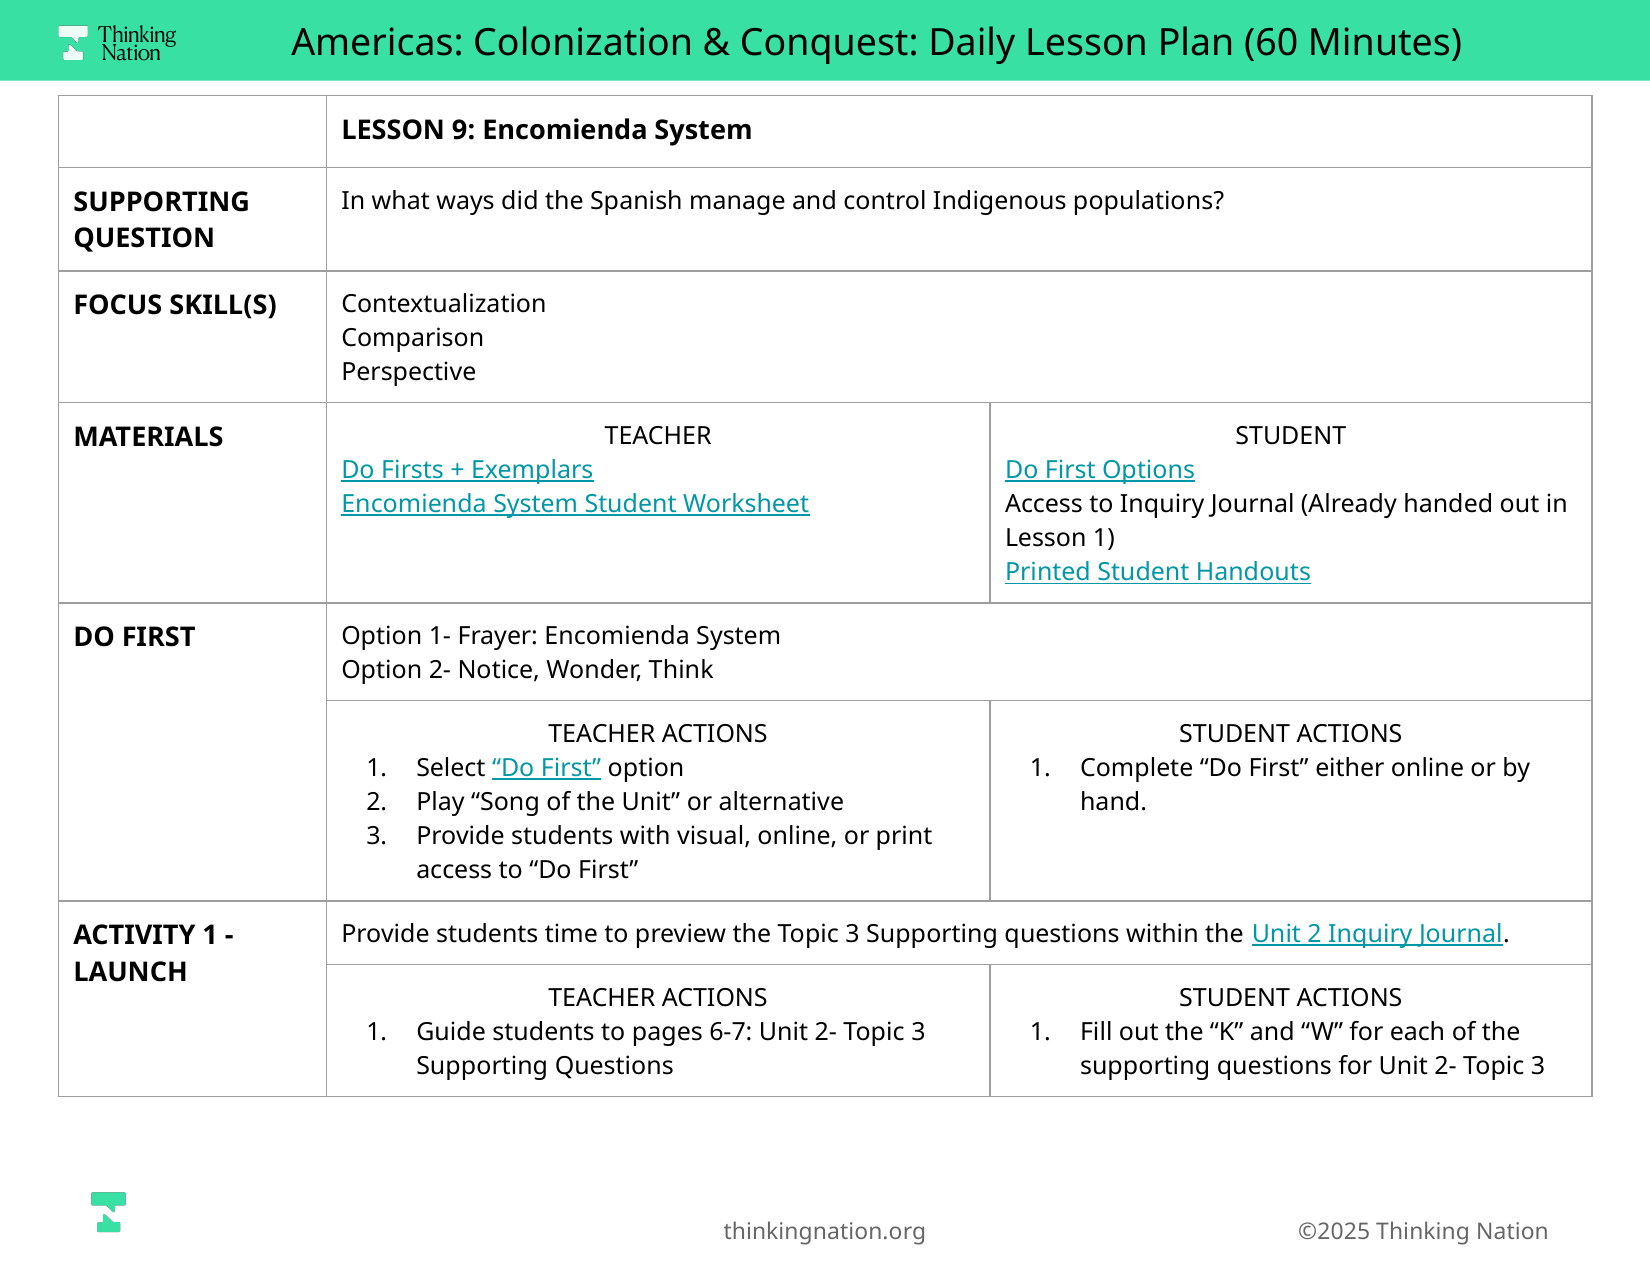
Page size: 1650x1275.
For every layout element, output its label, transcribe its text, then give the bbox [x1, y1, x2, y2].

picture [80, 1184, 136, 1240]
table_cell TEACHER ACTIONS Select “Do First” option Play “Song of the Unit” or alternative Provide students with visual, online, or print access to “Do First” [327, 701, 989, 900]
text_box thinkingnation.org [629, 1200, 1021, 1240]
table_cell Contextualization Comparison Perspective [327, 272, 1591, 402]
table_cell TEACHER ACTIONS Guide students to pages 6-7: Unit 2- Topic 3 Supporting Questions [327, 965, 989, 1096]
table_cell Option 1- Frayer: Encomienda System Option 2- Notice, Wonder, Think [327, 604, 1591, 700]
table_cell DO FIRST [59, 604, 326, 900]
table_cell STUDENT ACTIONS Fill out the “K” and “W” for each of the supporting questions for Unit 2- Topic 3 [991, 965, 1591, 1096]
table_cell SUPPORTING QUESTION [59, 168, 326, 270]
table_cell TEACHER Do Firsts + Exemplars Encomienda System Student Worksheet [327, 403, 989, 602]
table_cell STUDENT ACTIONS Complete “Do First” either online or by hand. [991, 701, 1591, 900]
table_cell In what ways did the Spanish manage and control Indigenous populations? [327, 168, 1591, 270]
table_cell MATERIALS [59, 403, 326, 602]
table_cell ACTIVITY 1 - LAUNCH [59, 902, 326, 1096]
picture [45, 14, 180, 85]
table_cell STUDENT Do First Options Access to Inquiry Journal (Already handed out in Lesson 1) Printed Student Handouts [991, 403, 1591, 602]
table_header [59, 96, 326, 167]
table_header LESSON 9: Encomienda System [327, 96, 1591, 167]
table_cell FOCUS SKILL(S) [59, 272, 326, 402]
table_cell Provide students time to preview the Topic 3 Supporting questions within the Unit 2 Inquiry Journal. [327, 902, 1591, 964]
text_box Americas: Colonization & Conquest: Daily Lesson Plan (60 Minutes) [0, 0, 1650, 81]
text_box ©2025 Thinking Nation [1174, 1200, 1566, 1240]
